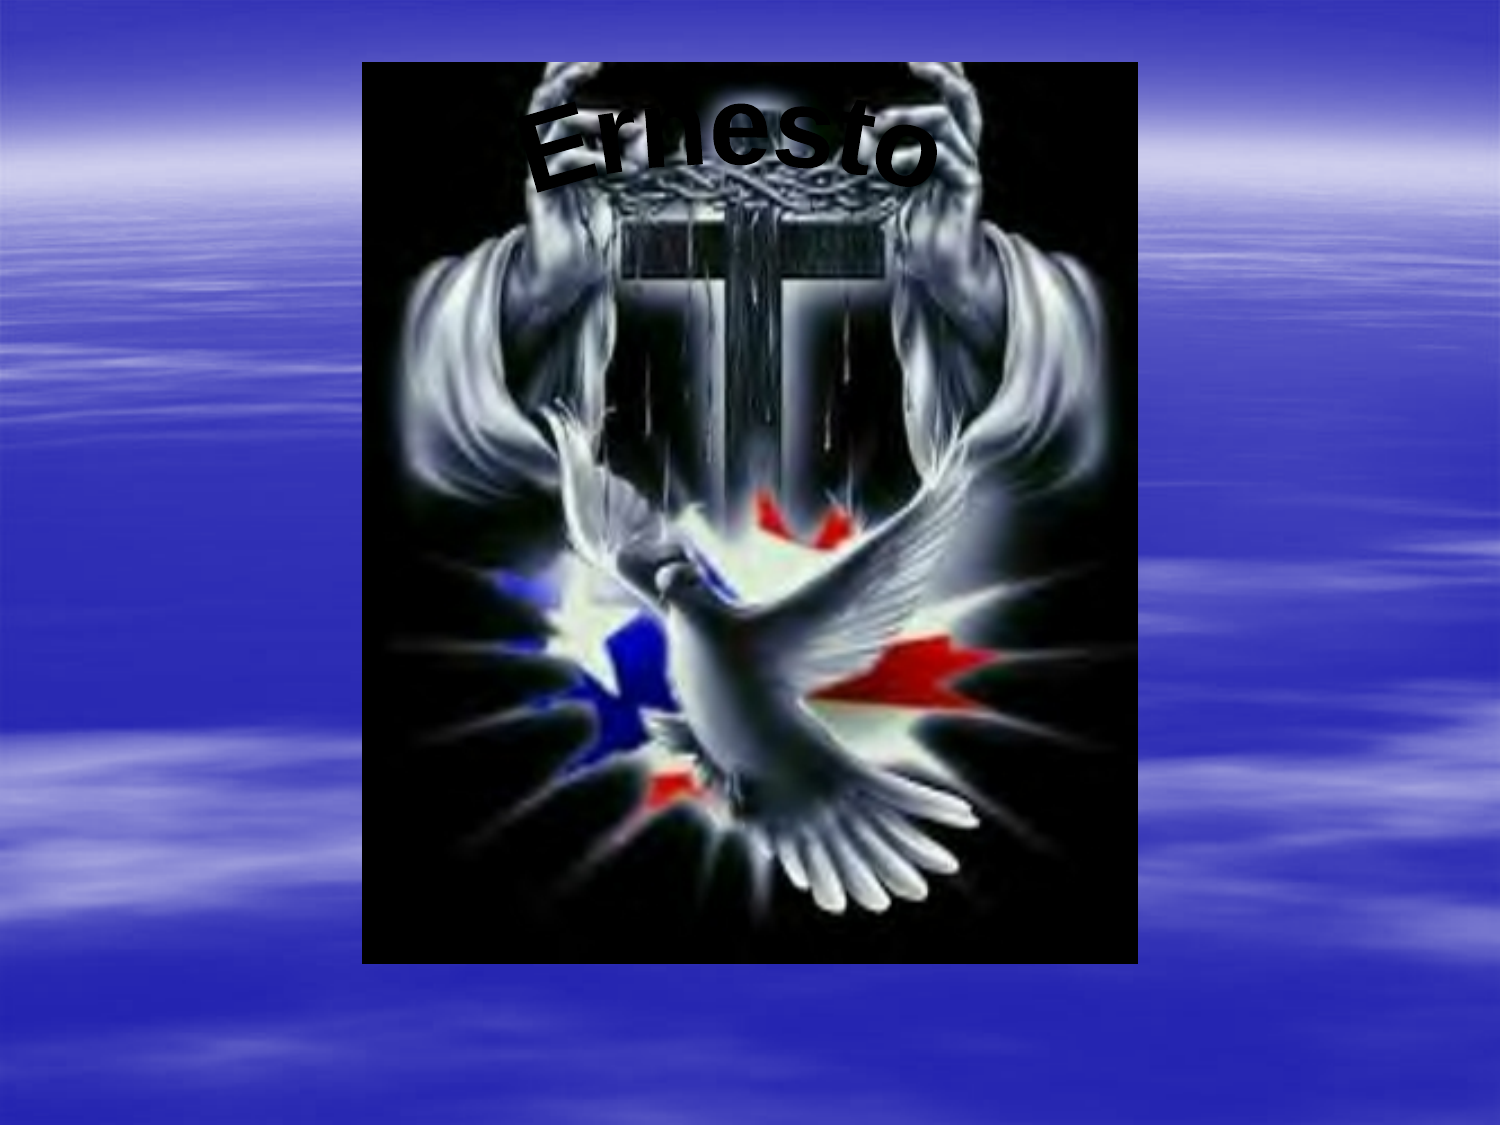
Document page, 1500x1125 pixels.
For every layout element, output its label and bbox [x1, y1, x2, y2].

picture [362, 62, 1138, 964]
